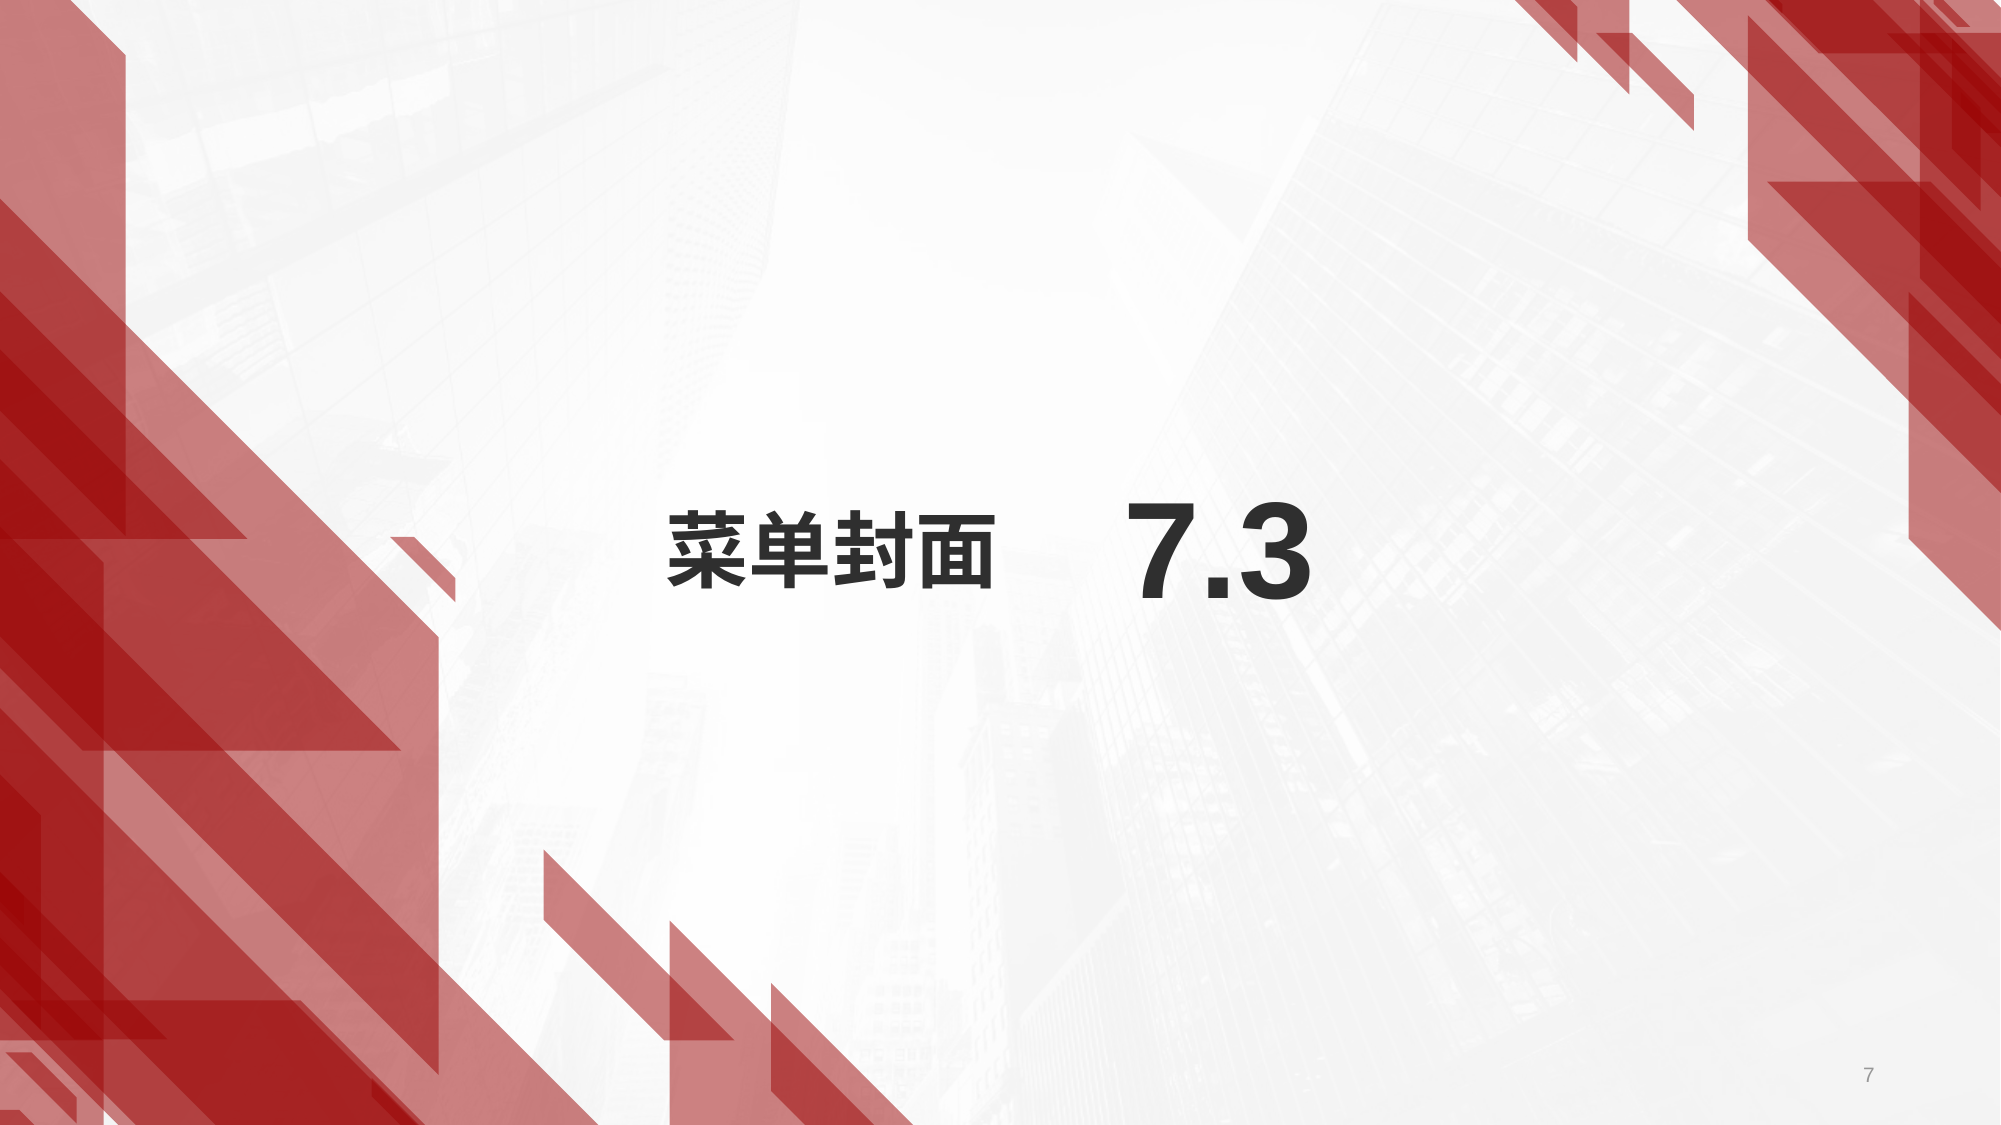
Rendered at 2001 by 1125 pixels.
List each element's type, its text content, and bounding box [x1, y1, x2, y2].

list 7.3 [1108, 451, 1332, 634]
title 菜单封面 [650, 479, 1017, 606]
slide_number 7 [1452, 1056, 1890, 1092]
